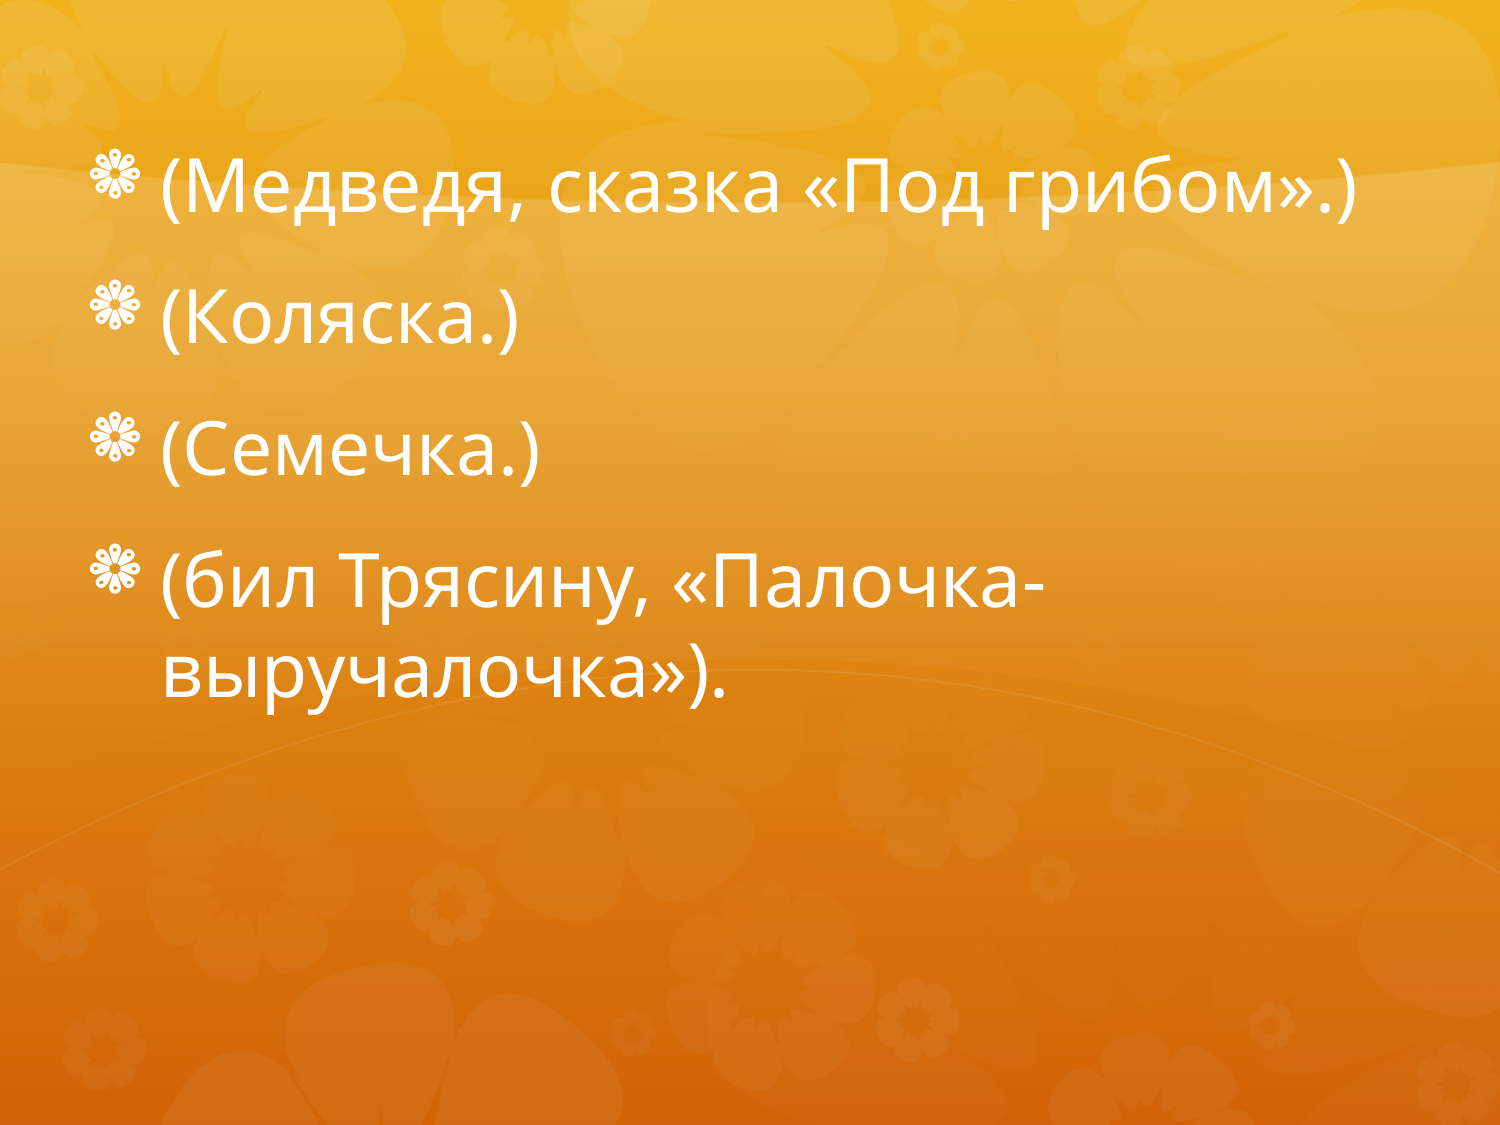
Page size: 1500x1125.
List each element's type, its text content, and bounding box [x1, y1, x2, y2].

picture [0, 0, 1500, 1125]
list (Медведя, сказка «Под грибом».) (Коляска.) (Семечка.) (бил Трясину, «Палочка-выручалочка»). [70, 129, 1439, 1055]
